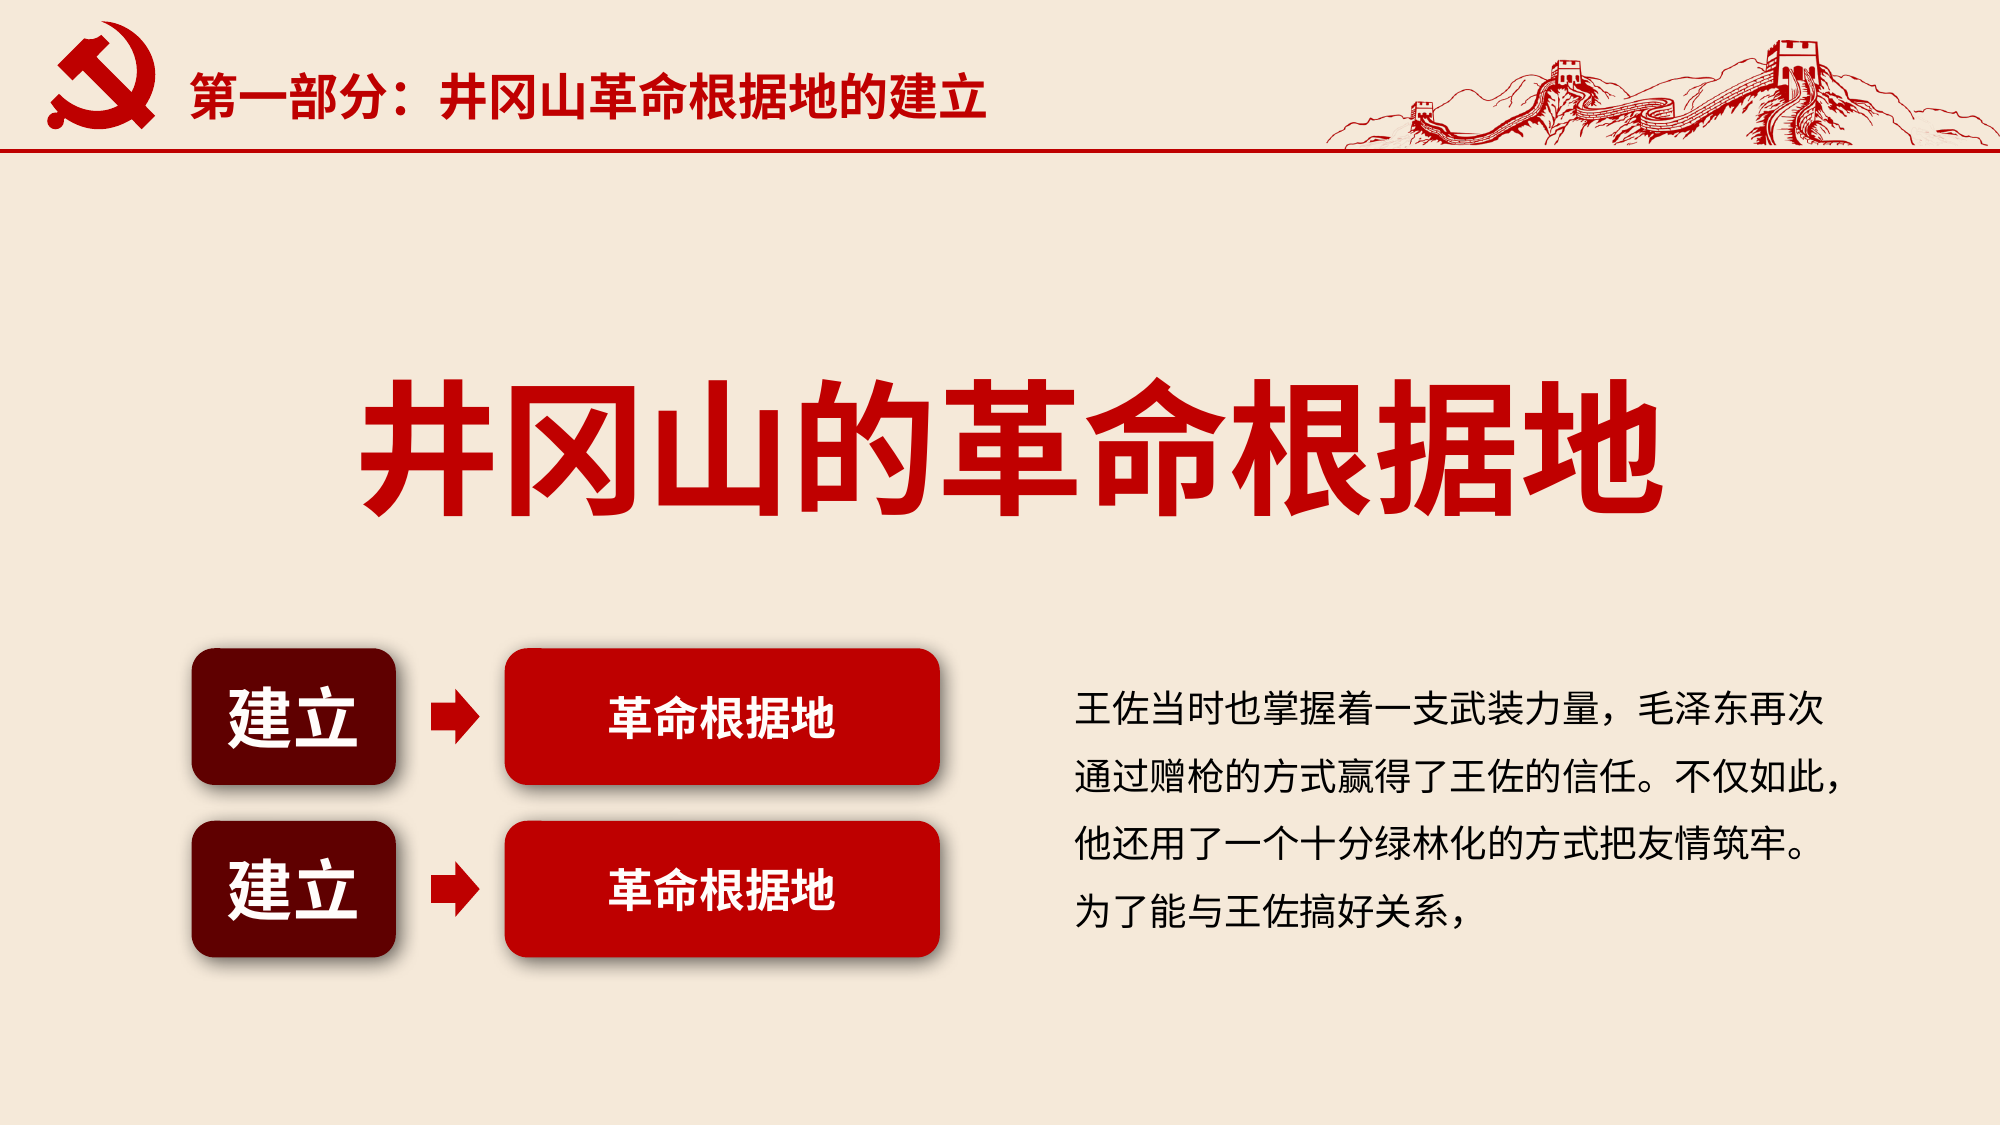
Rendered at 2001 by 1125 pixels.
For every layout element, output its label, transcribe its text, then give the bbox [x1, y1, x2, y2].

text_box [47, 21, 156, 130]
text_box 井冈山的革命根据地 [339, 349, 1681, 540]
text_box [430, 858, 482, 920]
text_box 王佐当时也掌握着一支武装力量，毛泽东再次通过赠枪的方式赢得了王佐的信任。不仅如此，他还用了一个十分绿林化的方式把友情筑牢。为了能与王佐搞好关系， [1060, 655, 1841, 941]
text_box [191, 820, 396, 958]
picture [1326, 40, 2000, 151]
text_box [191, 648, 396, 785]
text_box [504, 820, 940, 958]
text_box 第一部分：井冈山革命根据地的建立 [173, 57, 1038, 133]
text_box [430, 686, 482, 748]
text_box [504, 648, 940, 785]
